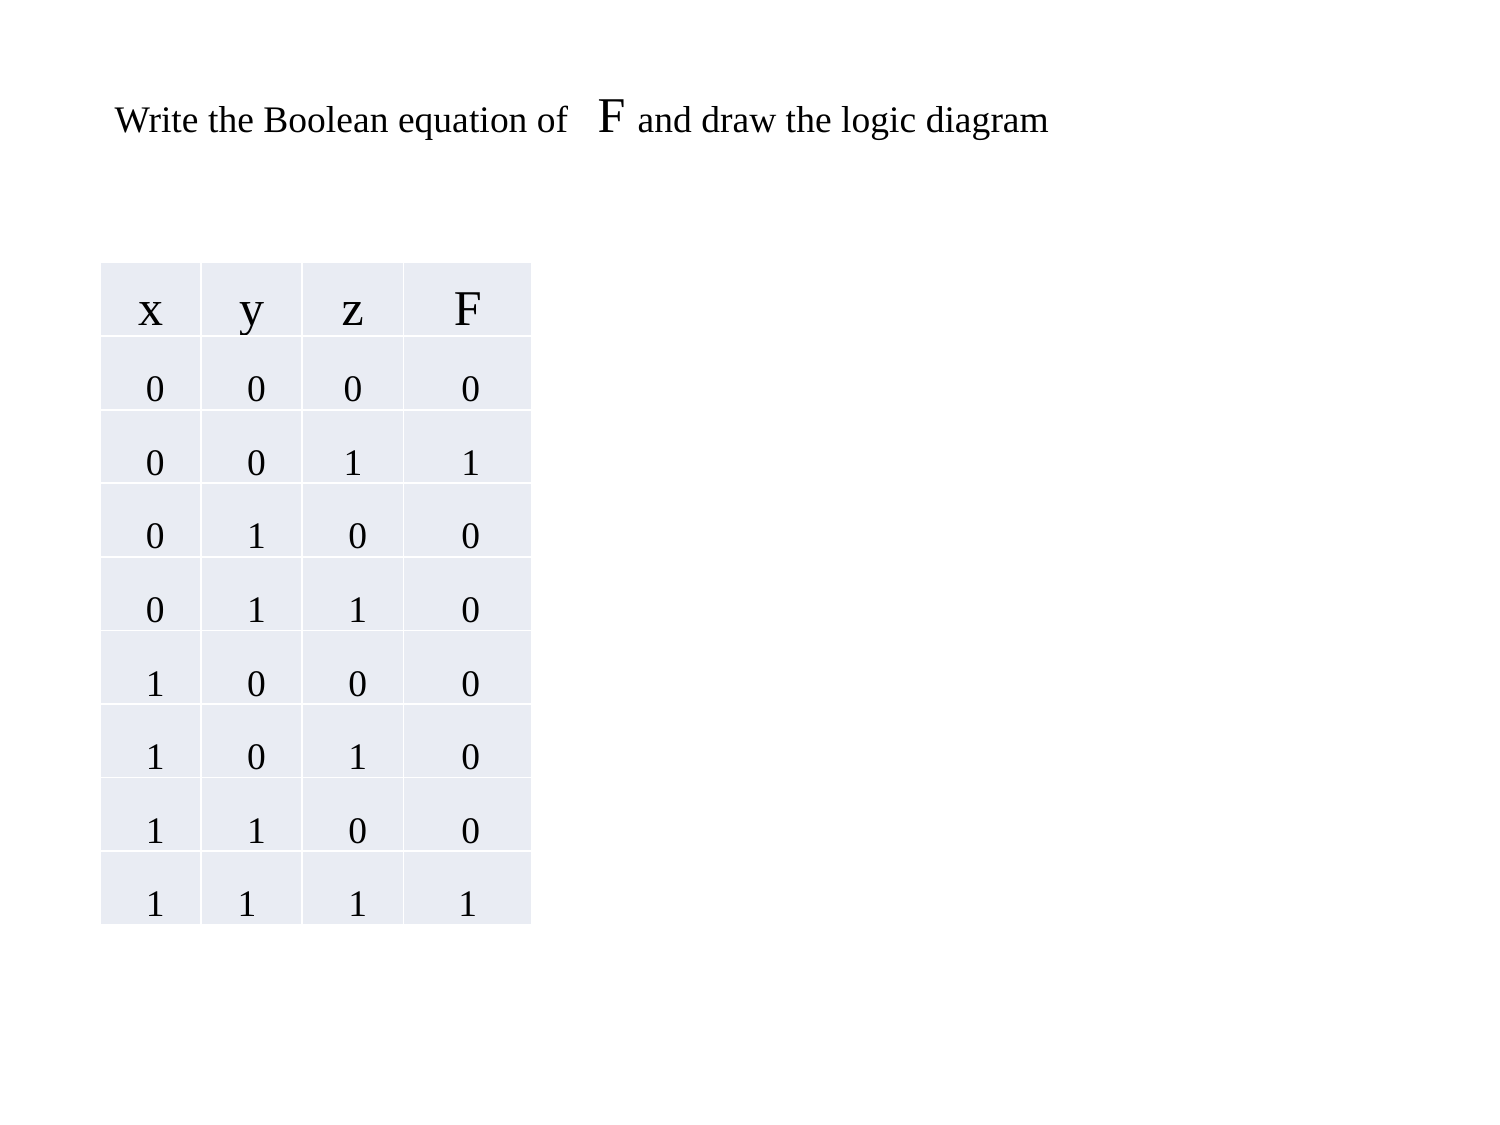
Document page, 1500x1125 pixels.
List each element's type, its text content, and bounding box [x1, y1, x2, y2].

table_cell 1 [101, 852, 200, 924]
table_cell 0 [101, 411, 200, 482]
table_cell 0 [202, 705, 301, 777]
table_cell 0 [404, 558, 531, 630]
table_cell 1 [101, 778, 200, 850]
table_cell 1 [101, 705, 200, 777]
table_cell 0 [404, 631, 531, 703]
table_cell 0 [202, 337, 301, 409]
table_cell 1 [202, 852, 301, 924]
table_cell 1 [202, 778, 301, 850]
table_cell 1 [303, 411, 403, 482]
table_cell 1 [303, 558, 403, 630]
table_cell 0 [202, 631, 301, 703]
table_cell 1 [101, 631, 200, 703]
table_cell 0 [303, 631, 403, 703]
table_cell 0 [101, 558, 200, 630]
table_cell 0 [303, 778, 403, 850]
table_cell 0 [303, 337, 403, 409]
text_box Write the Boolean equation of F and draw the logic diagram [99, 74, 1088, 150]
table_cell 0 [404, 778, 531, 850]
table_cell 1 [202, 558, 301, 630]
table_cell 0 [202, 411, 301, 482]
table_cell 0 [404, 337, 531, 409]
table_cell 1 [202, 484, 301, 556]
table_header z [303, 263, 403, 335]
table_header F [404, 263, 531, 335]
table_cell 1 [303, 852, 403, 924]
table_header y [202, 263, 301, 335]
table_cell 0 [101, 337, 200, 409]
table_header x [101, 263, 200, 335]
table_cell 0 [303, 484, 403, 556]
table_cell 0 [404, 705, 531, 777]
table_cell 0 [101, 484, 200, 556]
table_cell 0 [404, 484, 531, 556]
table_cell 1 [303, 705, 403, 777]
table_cell 1 [404, 852, 531, 924]
table_cell 1 [404, 411, 531, 482]
